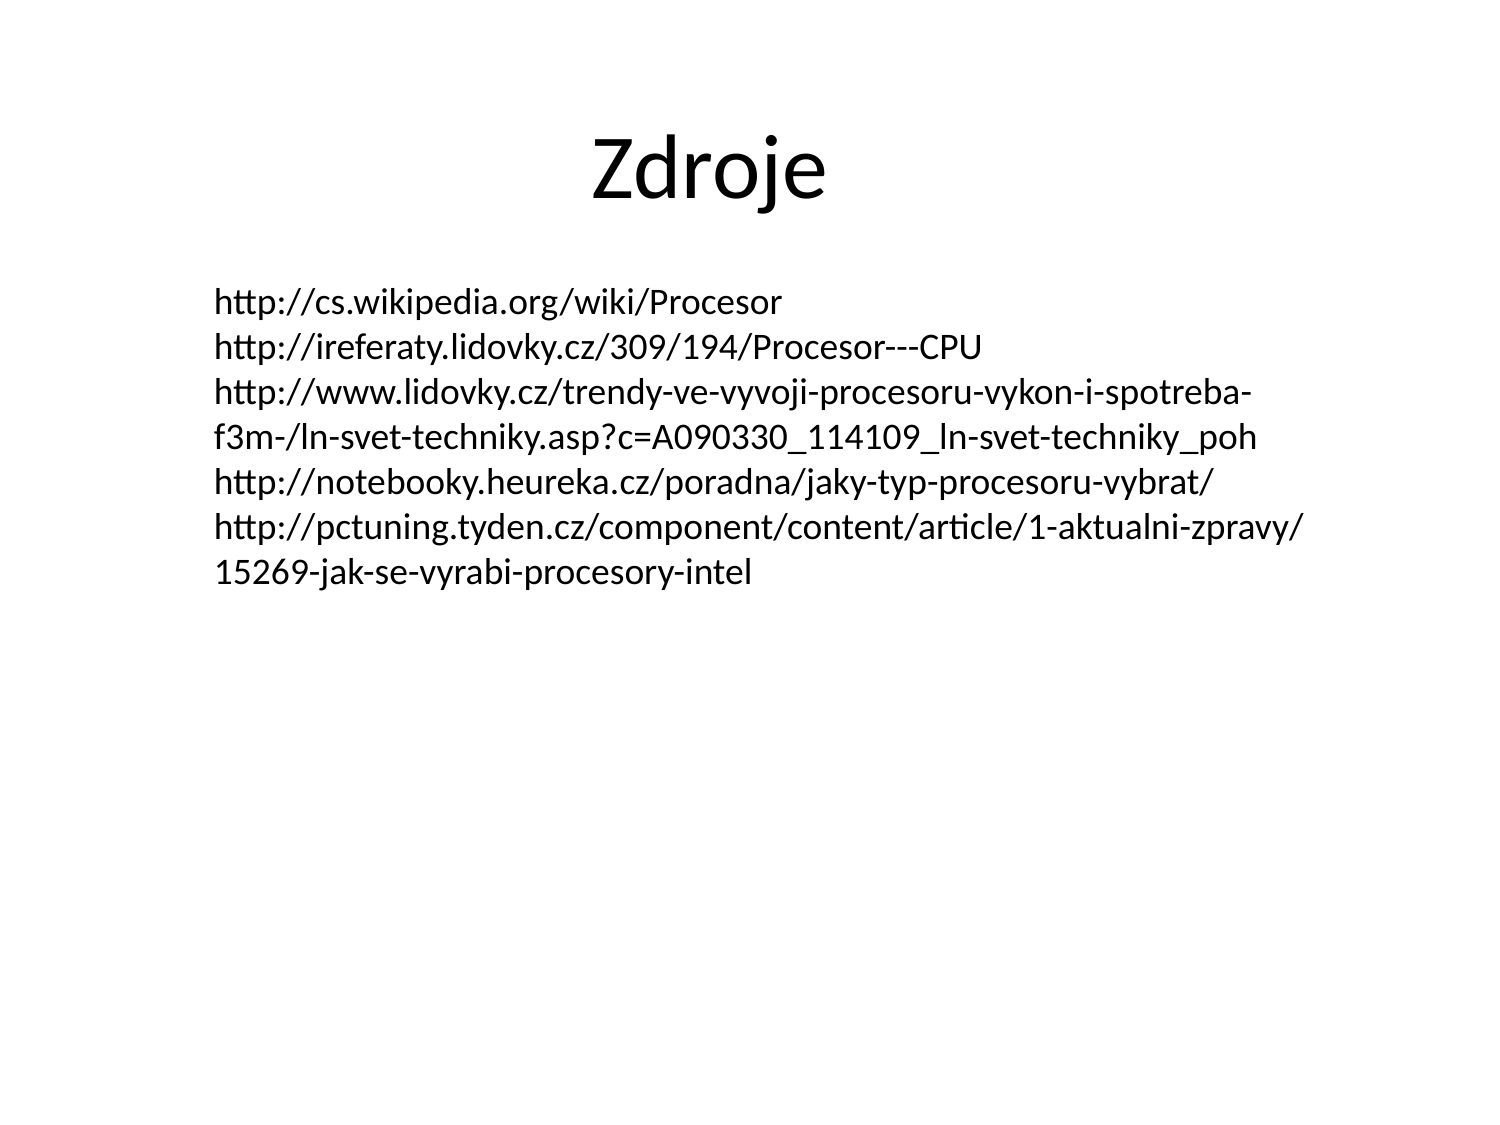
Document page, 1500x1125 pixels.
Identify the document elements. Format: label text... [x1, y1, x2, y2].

text_box http://cs.wikipedia.org/wiki/Procesor http://ireferaty.lidovky.cz/309/194/Procesor---CPU http://www.lidovky.cz/trendy-ve-vyvoji-procesoru-vykon-i-spotreba-f3m-/ln-svet-techniky.asp?c=A090330_114109_ln-svet-techniky_poh http://notebooky.heureka.cz/poradna/jaky-typ-procesoru-vybrat/ http://pctuning.tyden.cz/component/content/article/1-aktualni-zpravy/15269-jak-se-vyrabi-procesory-intel [199, 269, 1348, 645]
title Zdroje [35, 46, 1386, 277]
